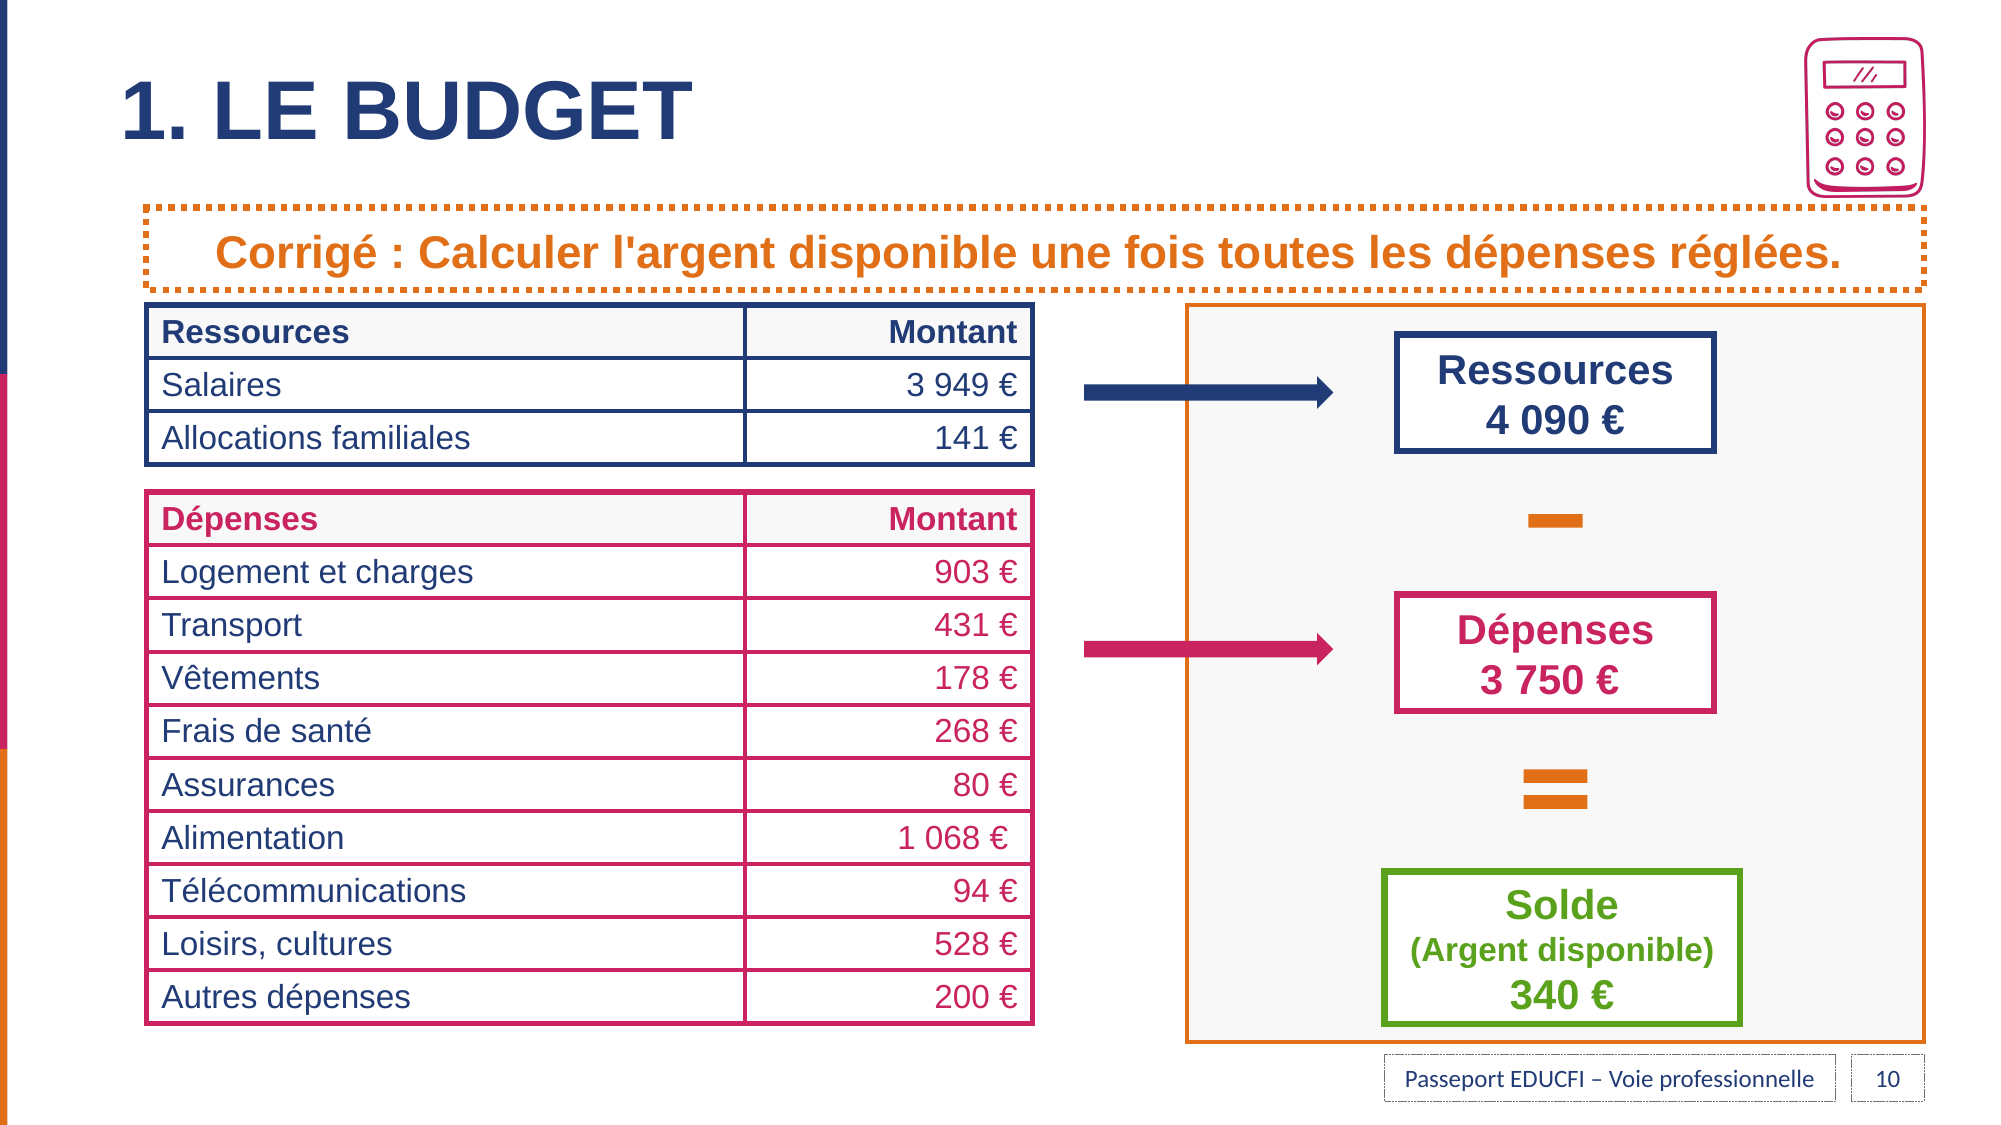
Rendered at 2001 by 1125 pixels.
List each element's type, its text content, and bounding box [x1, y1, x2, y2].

table_cell Télécommunications [149, 866, 743, 915]
table_cell 268 € [747, 707, 1030, 756]
table_cell Salaires [149, 360, 743, 409]
table_cell Logement et charges [149, 547, 743, 596]
table_cell Vêtements [149, 654, 743, 703]
table_cell 178 € [747, 654, 1030, 703]
text_box Ressources 4 090 € [1396, 334, 1715, 452]
text_box [1523, 795, 1588, 809]
table_header Dépenses [149, 495, 743, 543]
table_cell 200 € [747, 972, 1030, 1021]
table_cell Autres dépenses [149, 972, 743, 1021]
text_box [1083, 630, 1335, 668]
table_cell 80 € [747, 760, 1030, 809]
picture [1804, 37, 1926, 198]
table_cell Frais de santé [149, 707, 743, 756]
table_cell 94 € [747, 866, 1030, 915]
text_box [1523, 769, 1588, 783]
table_cell 141 € [747, 413, 1030, 462]
slide_number 10 [1851, 1054, 1925, 1102]
table_cell Alimentation [149, 813, 743, 862]
table_header Ressources [149, 308, 743, 356]
text_box [145, 206, 1925, 291]
table_cell 1 068 € [747, 813, 1030, 862]
text_box [1528, 514, 1583, 528]
table_header Montant [747, 308, 1030, 356]
table_cell Loisirs, cultures [149, 919, 743, 968]
picture [0, 0, 8, 1125]
text_box [1083, 373, 1335, 412]
table_cell 431 € [747, 600, 1030, 650]
table_header Montant [747, 495, 1030, 543]
title 1. LE BUDGET [105, 59, 1183, 166]
table_cell 528 € [747, 919, 1030, 968]
text_box Dépenses 3 750 € [1396, 593, 1715, 712]
footer Passeport EDUCFI – Voie professionnelle [1384, 1054, 1836, 1102]
table_cell 903 € [747, 547, 1030, 596]
table_cell Allocations familiales [149, 413, 743, 462]
table_cell Transport [149, 600, 743, 650]
table_cell 3 949 € [747, 360, 1030, 409]
text_box [1186, 304, 1925, 1043]
table_cell Assurances [149, 760, 743, 809]
text_box Solde (Argent disponible) 340 € [1384, 871, 1741, 1025]
